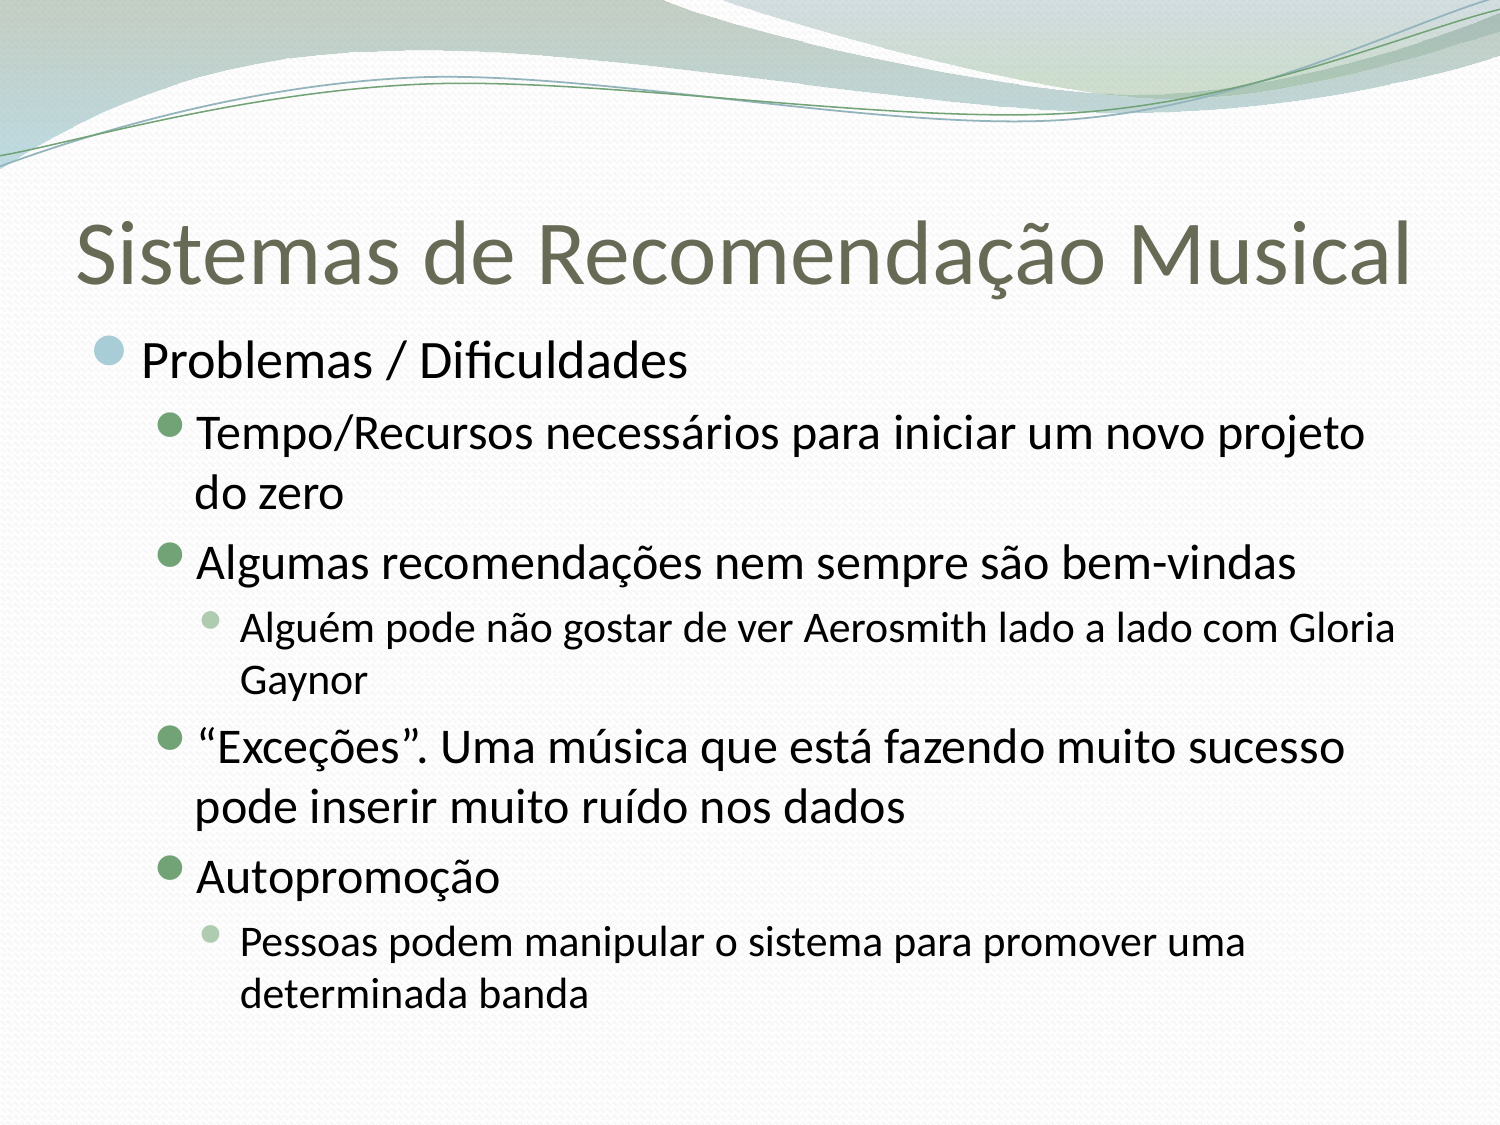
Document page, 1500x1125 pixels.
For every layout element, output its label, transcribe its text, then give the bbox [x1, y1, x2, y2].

list Problemas / Dificuldades Tempo/Recursos necessários para iniciar um novo projeto do zero Algumas recomendações nem sempre são bem-vindas Alguém pode não gostar de ver Aerosmith lado a lado com Gloria Gaynor “Exceções”. Uma música que está fazendo muito sucesso pode inserir muito ruído nos dados Autopromoção Pessoas podem manipular o sistema para promover uma determinada banda [75, 317, 1425, 1038]
title Sistemas de Recomendação Musical [75, 115, 1425, 303]
